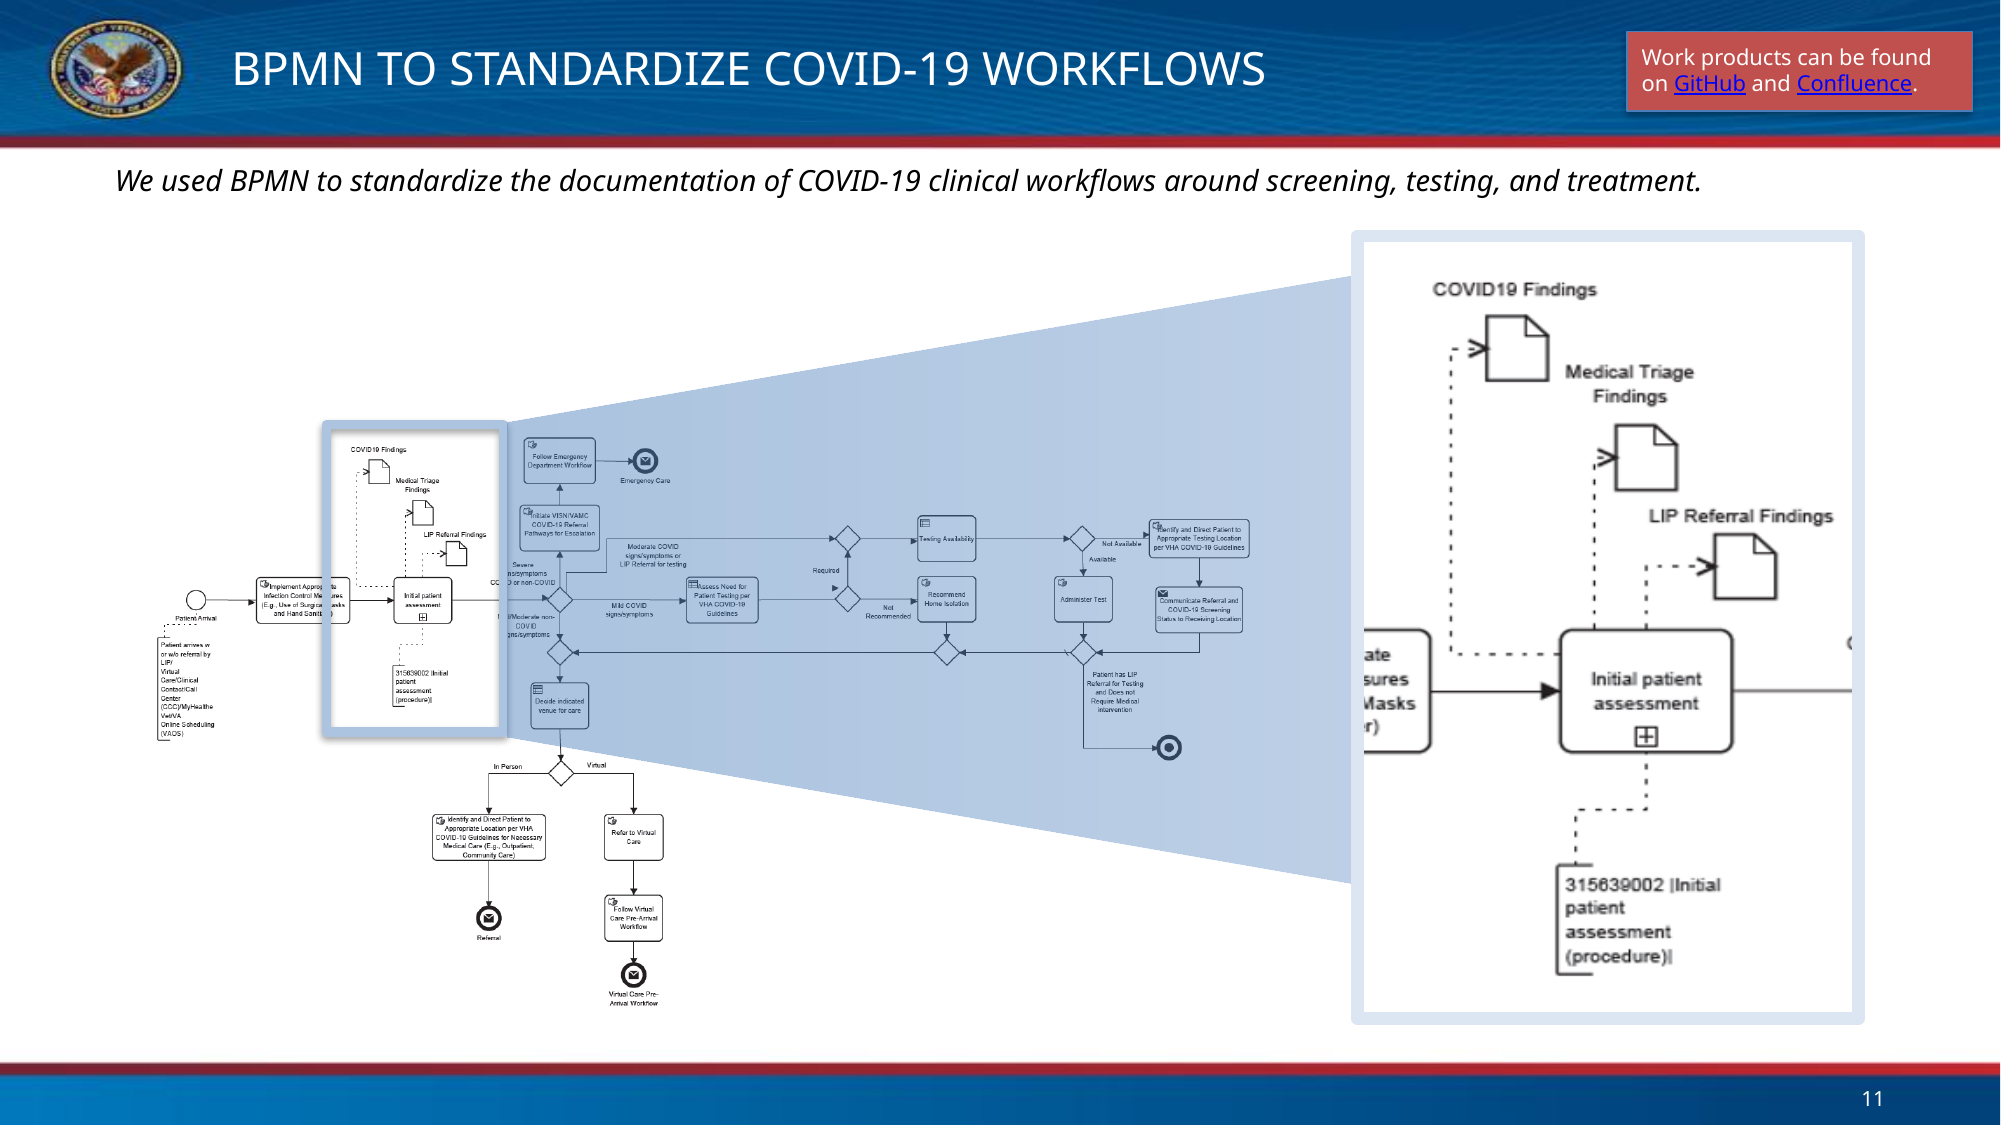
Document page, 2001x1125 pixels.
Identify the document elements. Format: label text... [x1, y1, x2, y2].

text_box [147, 240, 1853, 1013]
picture [0, 0, 2001, 1125]
list We used BPMN to standardize the documentation of COVID-19 clinical workflows around screening, testing, and treatment. [99, 154, 1952, 224]
text_box Work products can be found on GitHub and Confluence. [1626, 31, 1973, 112]
text_box 11 [1433, 1074, 1900, 1125]
title BPMN to standardize covid-19 workflows [216, 32, 1623, 113]
